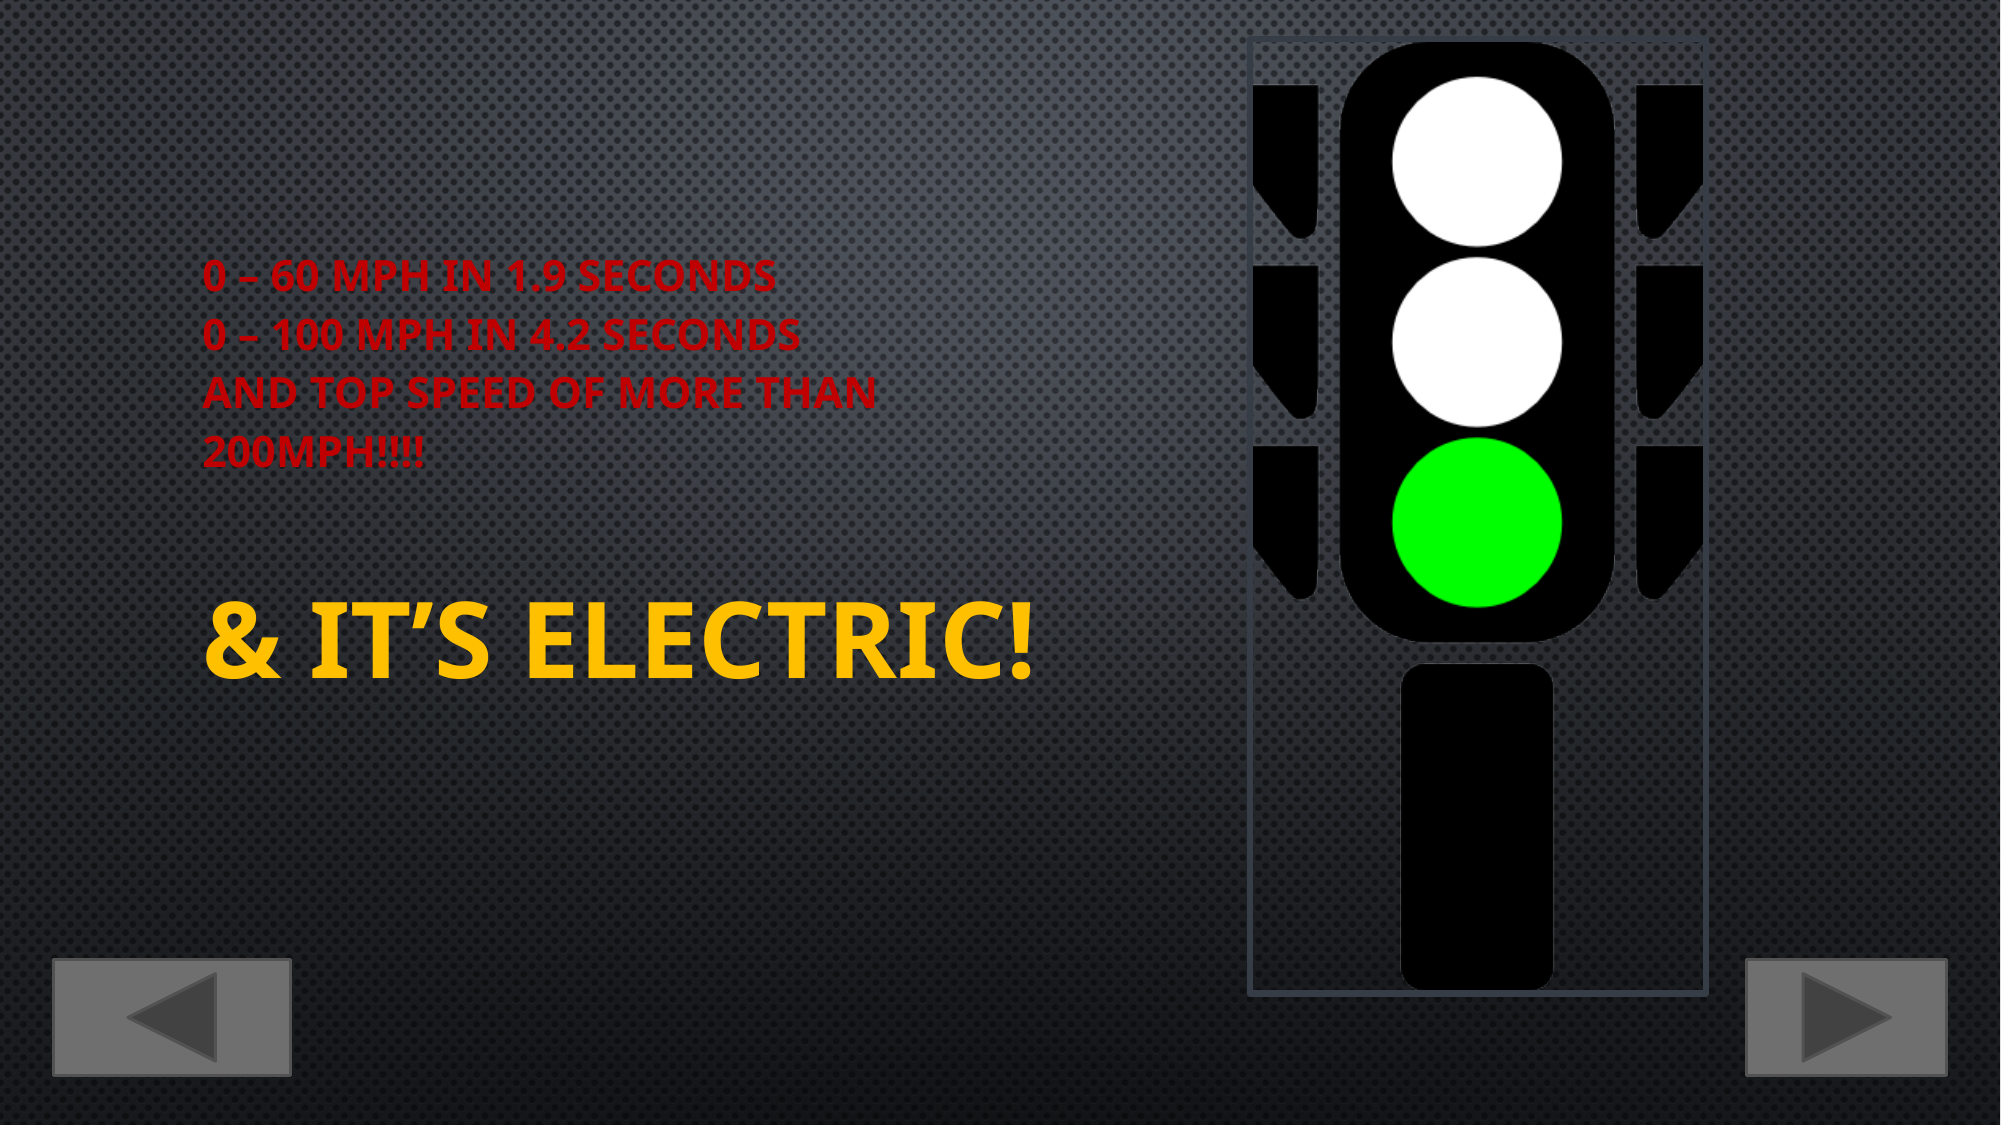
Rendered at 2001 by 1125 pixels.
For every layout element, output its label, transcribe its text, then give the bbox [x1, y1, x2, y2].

text_box [52, 958, 292, 1077]
text_box [1745, 958, 1948, 1077]
title 0 – 60 MPH IN 1.9 SECONDS 0 – 100 MPH IN 4.2 SECONDS AND TOP SPEED OF MORE THAN 200MPH!!!! [187, 236, 1063, 487]
list & IT’S ELECTRIC! [187, 487, 1063, 788]
picture [1252, 42, 1704, 991]
